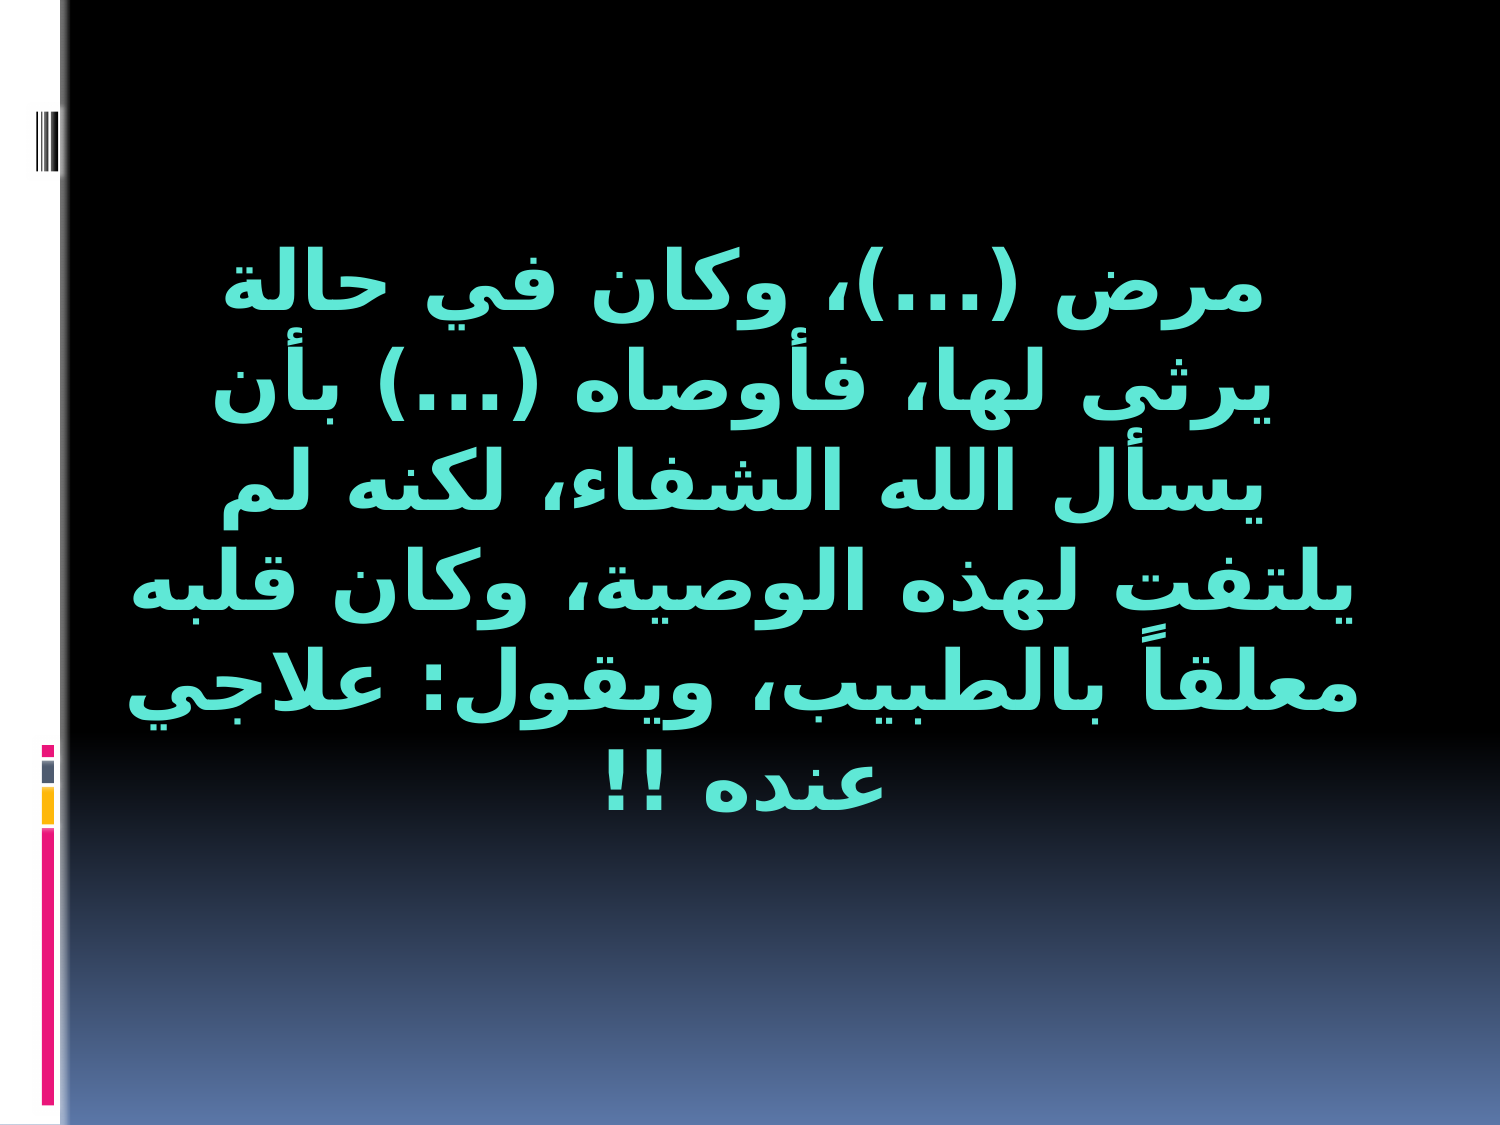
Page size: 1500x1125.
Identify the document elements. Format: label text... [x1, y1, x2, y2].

list مرض (...)، وكان في حالة يرثى لها، فأوصاه (...) بأن يسأل الله الشفاء، لكنه لم يلتفت لهذه الوصية، وكان قلبه معلقاً بالطبيب، ويقول: علاجي عنده !! [93, 105, 1425, 868]
